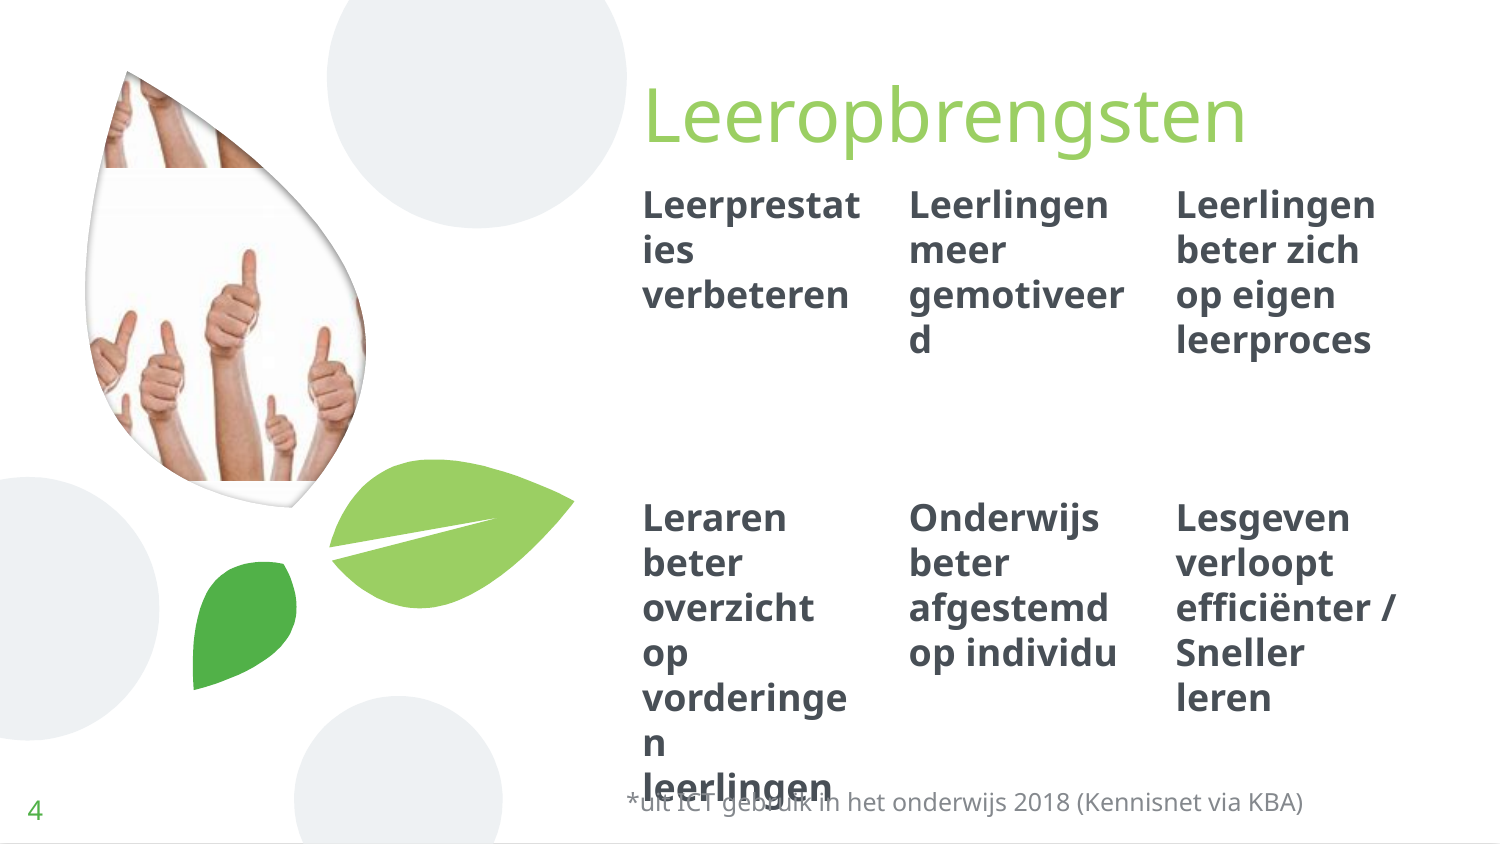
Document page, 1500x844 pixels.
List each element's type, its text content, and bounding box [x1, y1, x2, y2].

list Lesgeven verloopt efficiënter /Sneller leren [1160, 479, 1415, 776]
list Leerlingen meer gemotiveerd [893, 166, 1148, 464]
list Leerlingen beter zich op eigen leerproces [1160, 166, 1415, 464]
list Leerprestaties verbeteren [626, 166, 881, 464]
text_box *uit ICT gebruik in het onderwijs 2018 (Kennisnet via KBA) [611, 779, 1319, 844]
title Leeropbrengsten [626, 59, 1425, 173]
list Onderwijs beter afgestemd op individu [893, 479, 1148, 776]
picture [86, 72, 366, 507]
slide_number 4 [12, 779, 103, 844]
list Leraren beter overzicht op vorderingen leerlingen [626, 479, 881, 776]
